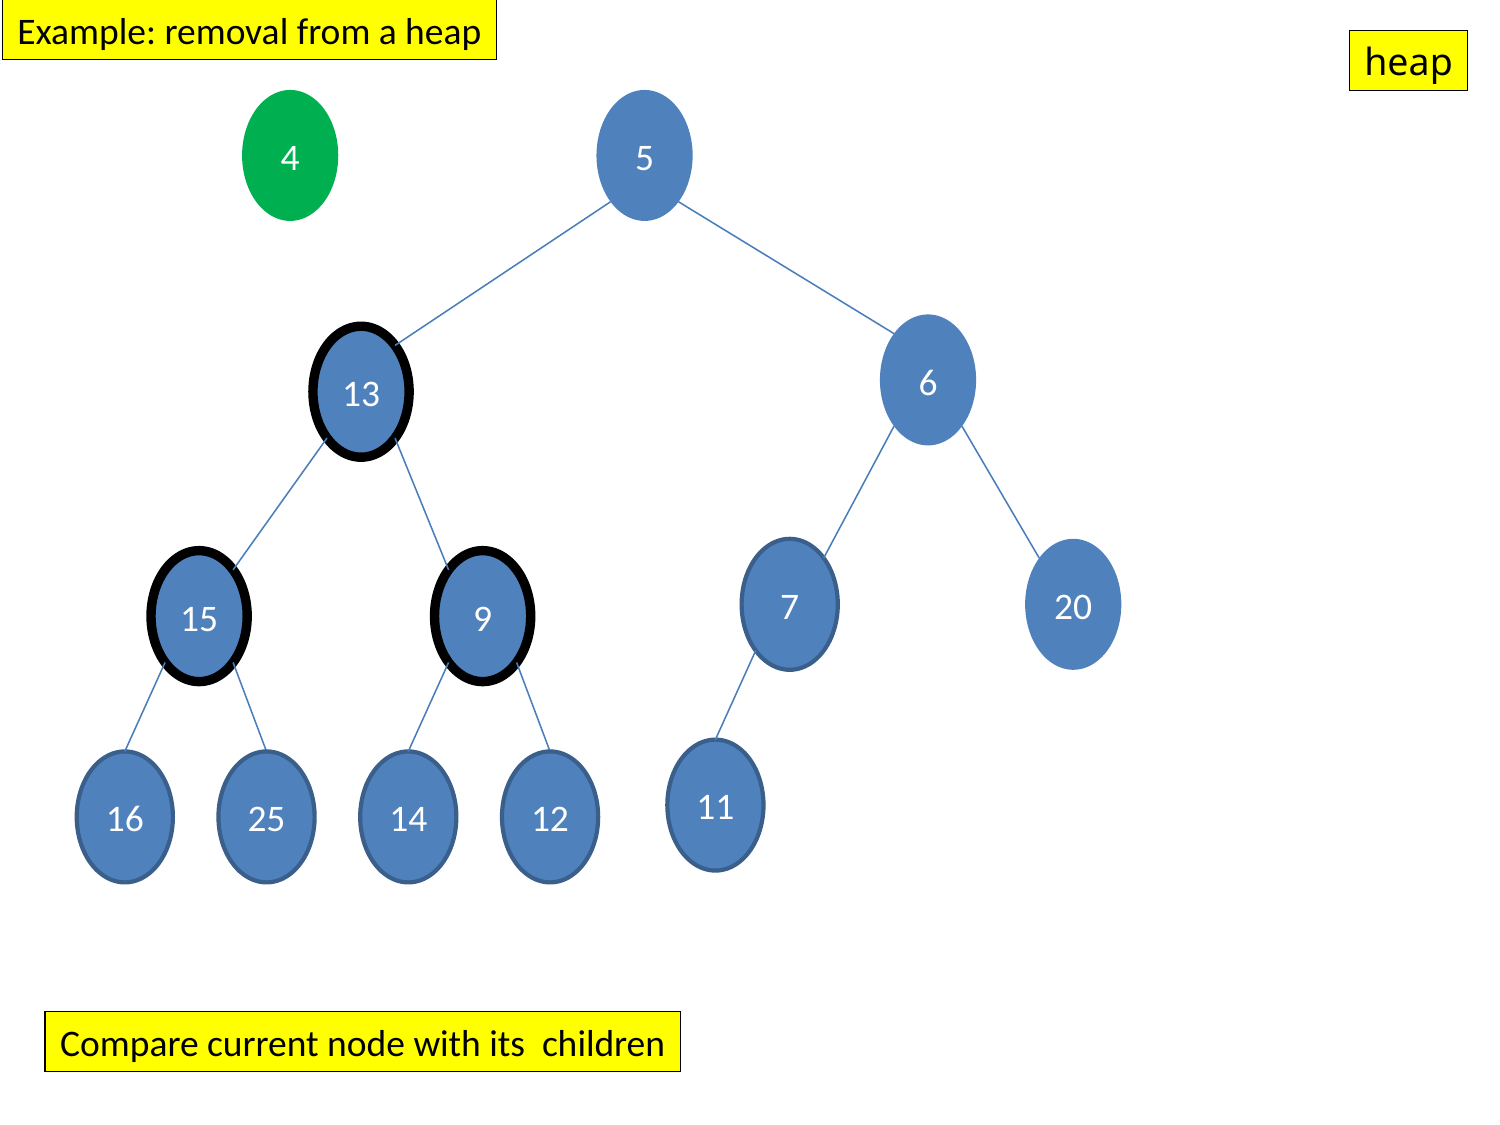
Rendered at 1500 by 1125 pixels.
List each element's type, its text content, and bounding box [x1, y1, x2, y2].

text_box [394, 201, 611, 346]
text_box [394, 437, 449, 571]
text_box 4 [239, 87, 341, 224]
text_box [359, 550, 599, 883]
text_box heap [1349, 30, 1468, 91]
text_box 6 [877, 312, 979, 448]
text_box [666, 538, 839, 871]
text_box 5 [594, 87, 695, 224]
text_box Compare current node with its children [45, 1011, 681, 1072]
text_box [232, 437, 328, 571]
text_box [76, 550, 315, 883]
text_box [823, 425, 895, 559]
text_box Example: removal from a heap [2, 0, 497, 60]
text_box 20 [1023, 536, 1124, 672]
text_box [961, 425, 1040, 559]
text_box 13 [310, 324, 412, 460]
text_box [678, 201, 895, 334]
